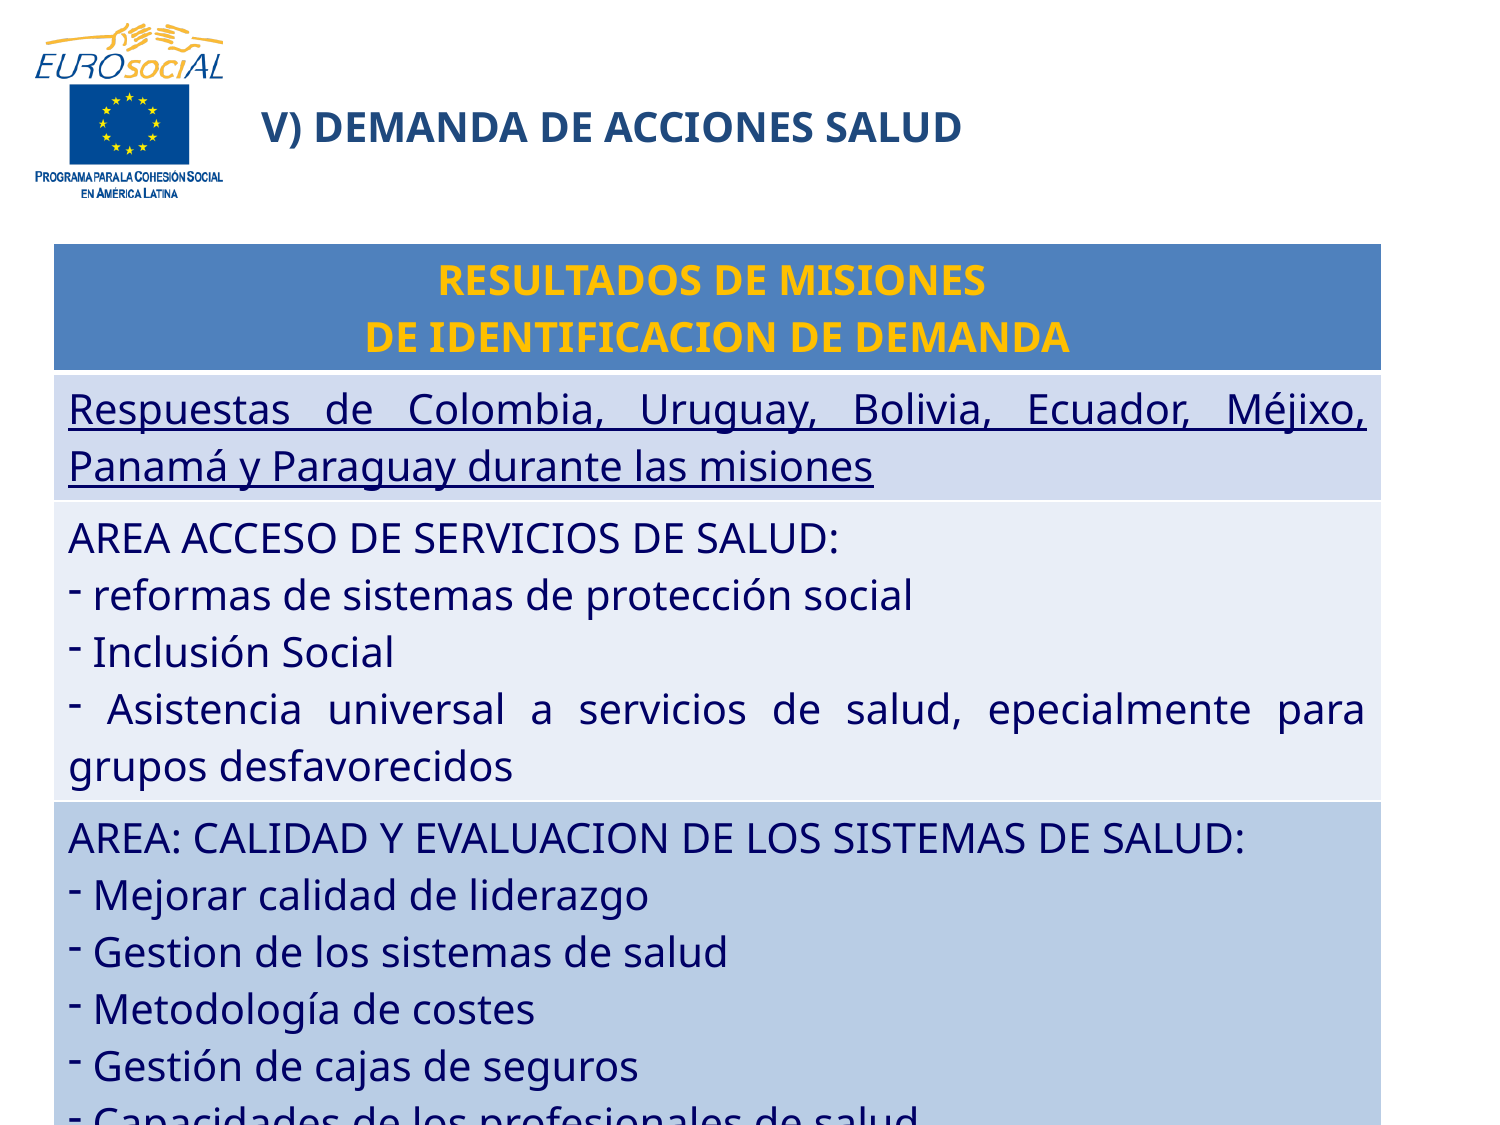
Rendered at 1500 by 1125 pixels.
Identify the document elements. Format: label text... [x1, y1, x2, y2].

table_cell AREA ACCESO DE SERVICIOS DE SALUD: reformas de sistemas de protección social Inclusión Social Asistencia universal a servicios de salud, epecialmente para grupos desfavorecidos [54, 502, 1381, 800]
table_header RESULTADOS DE MISIONES DE IDENTIFICACION DE DEMANDA [54, 244, 1381, 370]
table_cell Respuestas de Colombia, Uruguay, Bolivia, Ecuador, Méjixo, Panamá y Paraguay durante las misiones [54, 375, 1381, 500]
text_box V) DEMANDA DE ACCIONES SALUD [246, 93, 1436, 159]
table_cell AREA: CALIDAD Y EVALUACION DE LOS SISTEMAS DE SALUD: Mejorar calidad de liderazgo Gestion de los sistemas de salud Metodología de costes Gestión de cajas de seguros Capacidades de los profesionales de salud - Sistemas de información [54, 802, 1381, 1125]
picture [34, 23, 223, 198]
